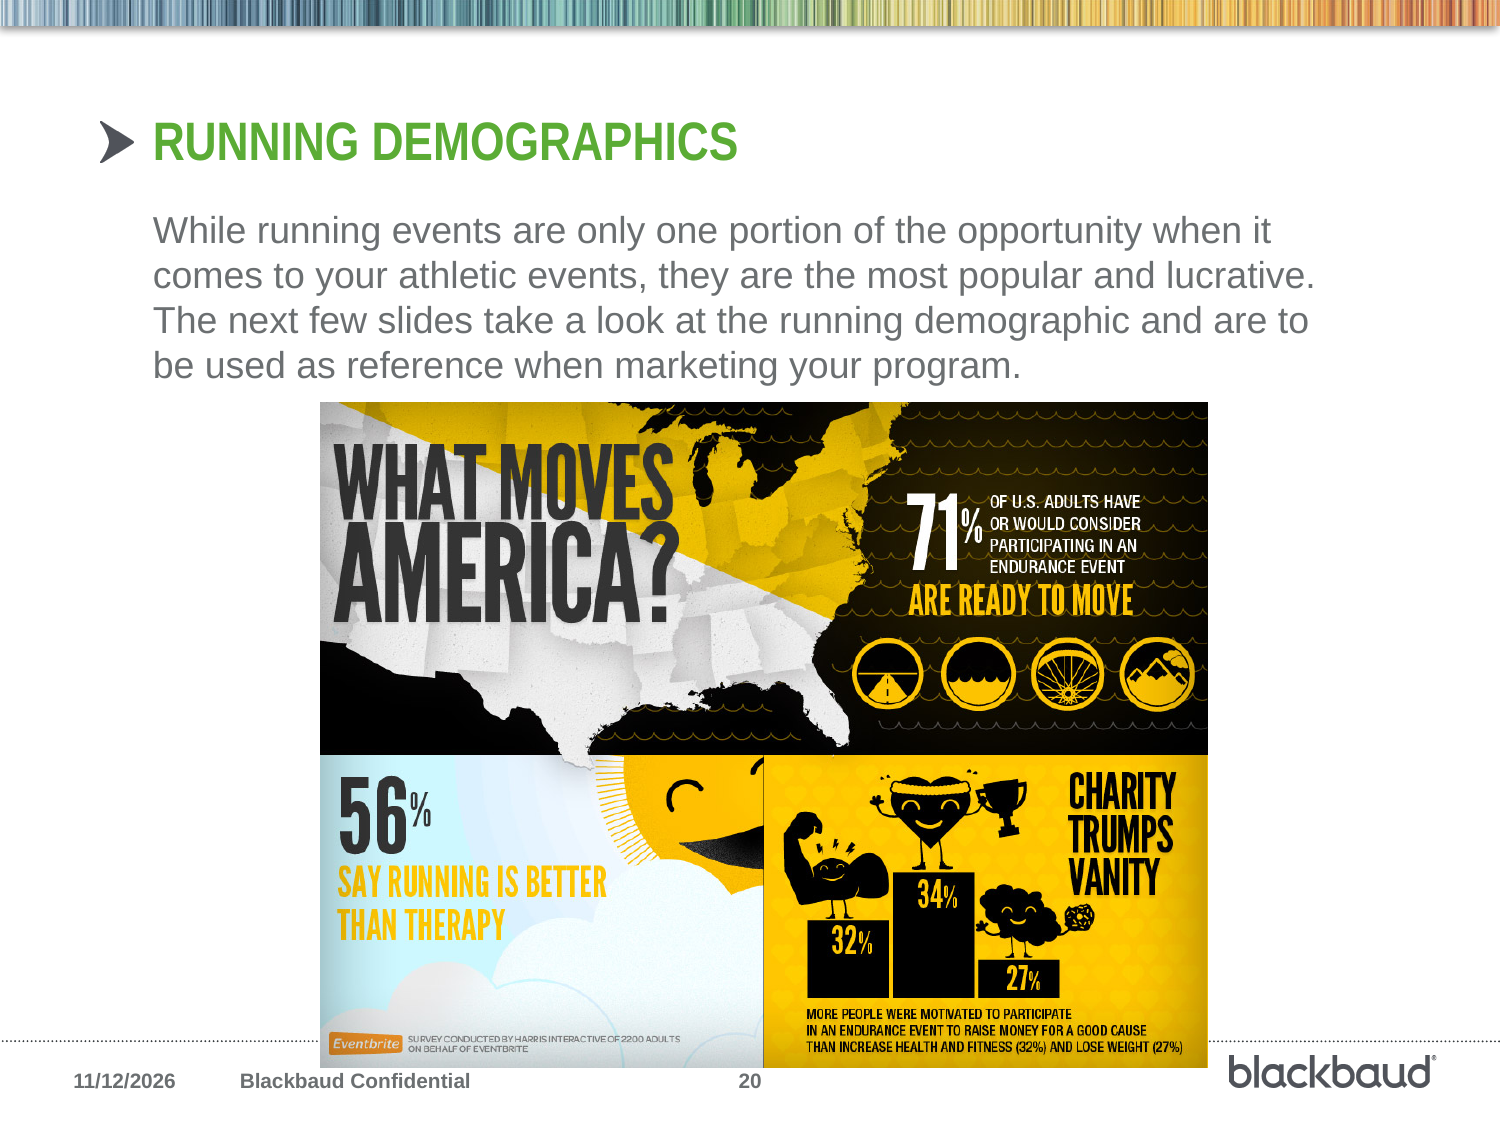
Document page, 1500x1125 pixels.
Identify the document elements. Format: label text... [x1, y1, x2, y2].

picture [0, 0, 1500, 26]
list While running events are only one portion of the opportunity when it comes to your athletic events, they are the most popular and lucrative. The next few slides take a look at the running demographic and are to be used as reference when marketing your program. [137, 198, 1370, 986]
picture [100, 121, 134, 163]
picture [1229, 1055, 1437, 1088]
picture [320, 402, 1208, 1068]
title Running demographics [138, 98, 1370, 222]
